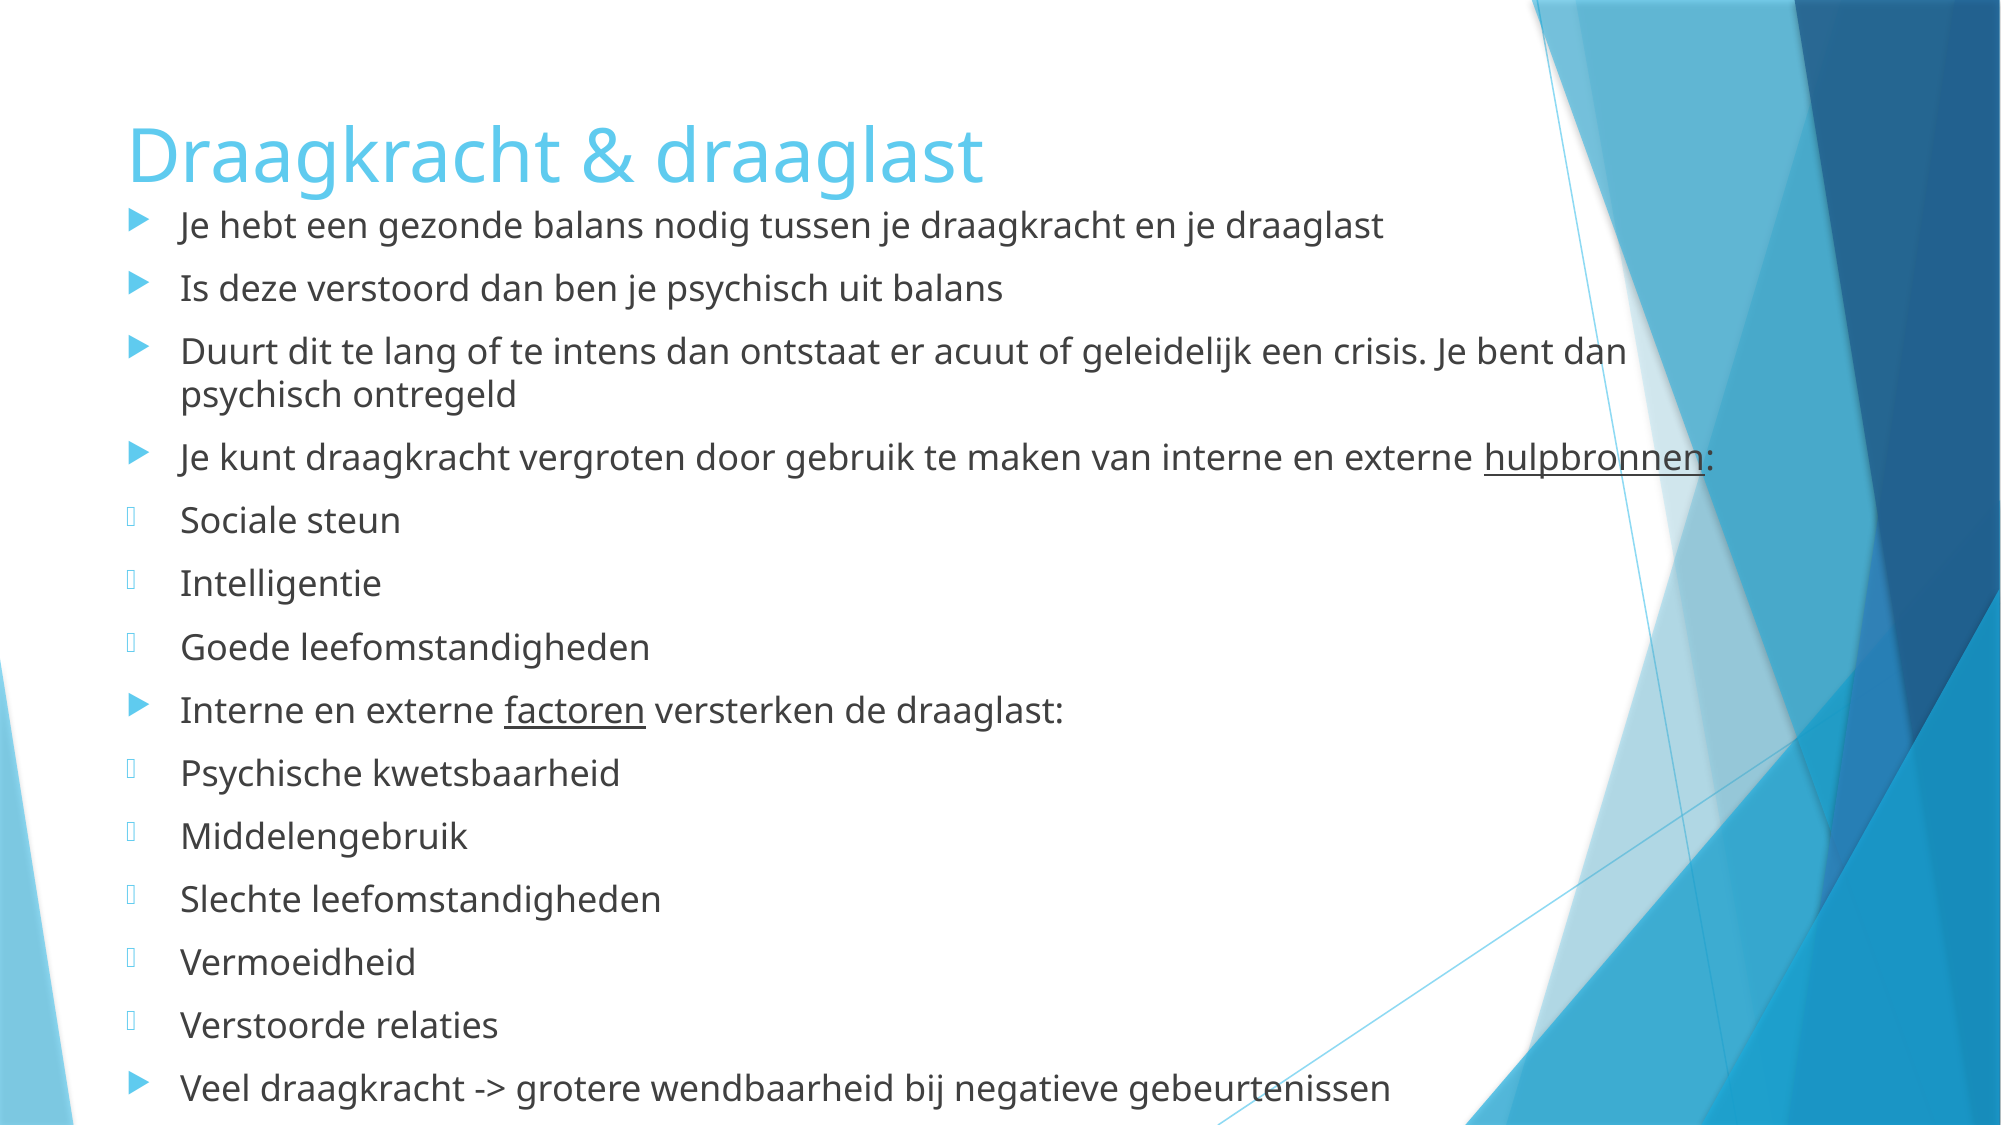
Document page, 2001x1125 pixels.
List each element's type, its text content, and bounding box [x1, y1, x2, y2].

list Je hebt een gezonde balans nodig tussen je draagkracht en je draaglast Is deze verstoord dan ben je psychisch uit balans Duurt dit te lang of te intens dan ontstaat er acuut of geleidelijk een crisis. Je bent dan psychisch ontregeld Je kunt draagkracht vergroten door gebruik te maken van interne en externe hulpbronnen: Sociale steun Intelligentie Goede leefomstandigheden Interne en externe factoren versterken de draaglast: Psychische kwetsbaarheid Middelengebruik Slechte leefomstandigheden Vermoeidheid Verstoorde relaties Veel draagkracht -> grotere wendbaarheid bij negatieve gebeurtenissen [111, 195, 1775, 1125]
title Draagkracht & draaglast [111, 99, 1522, 195]
